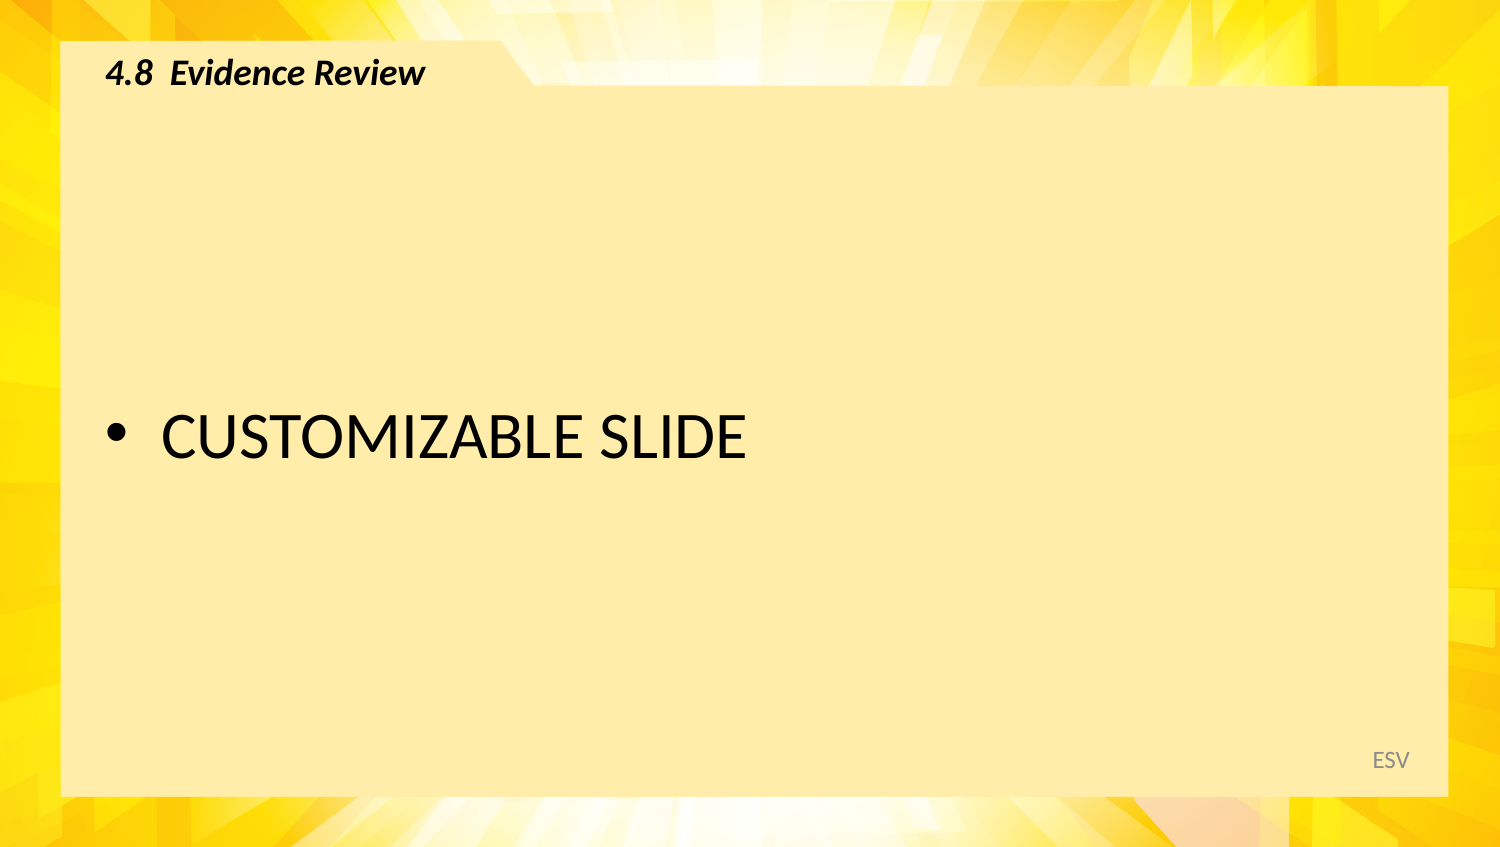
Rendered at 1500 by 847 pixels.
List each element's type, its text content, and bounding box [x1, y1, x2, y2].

footer ESV [950, 736, 1425, 782]
title 4.8 Evidence Review [89, 33, 1420, 108]
picture [0, 0, 1500, 847]
list CUSTOMIZABLE SLIDE [89, 141, 1403, 722]
